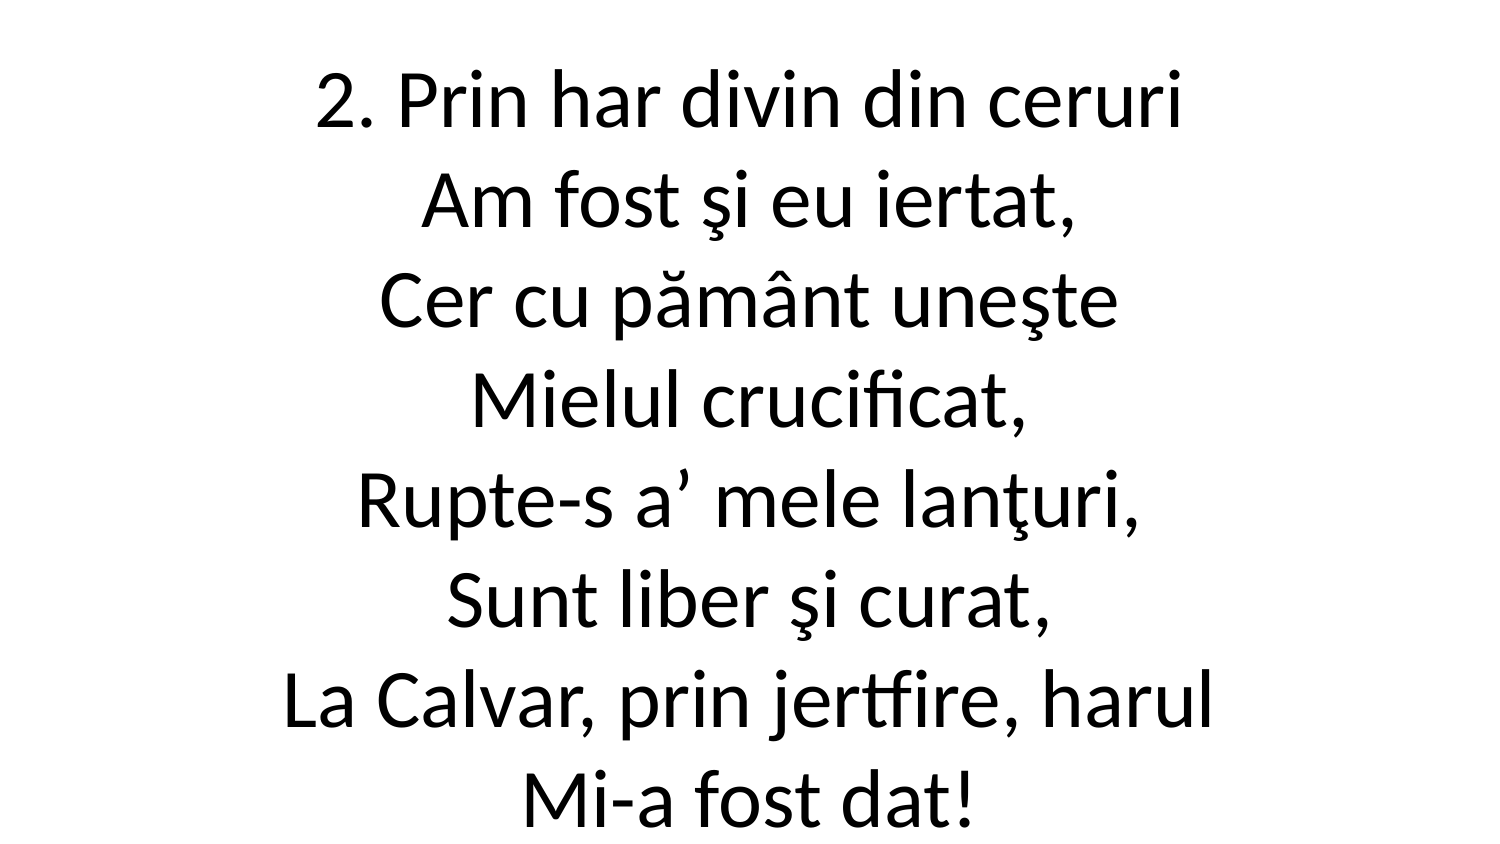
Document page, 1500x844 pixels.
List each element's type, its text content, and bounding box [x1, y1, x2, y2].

text_box 2. Prin har divin din ceruri Am fost şi eu iertat, Cer cu pământ uneşte Mielul crucificat, Rupte-s a’ mele lanţuri, Sunt liber şi curat, La Calvar, prin jertfire, harul Mi-a fost dat! [267, 0, 1232, 844]
